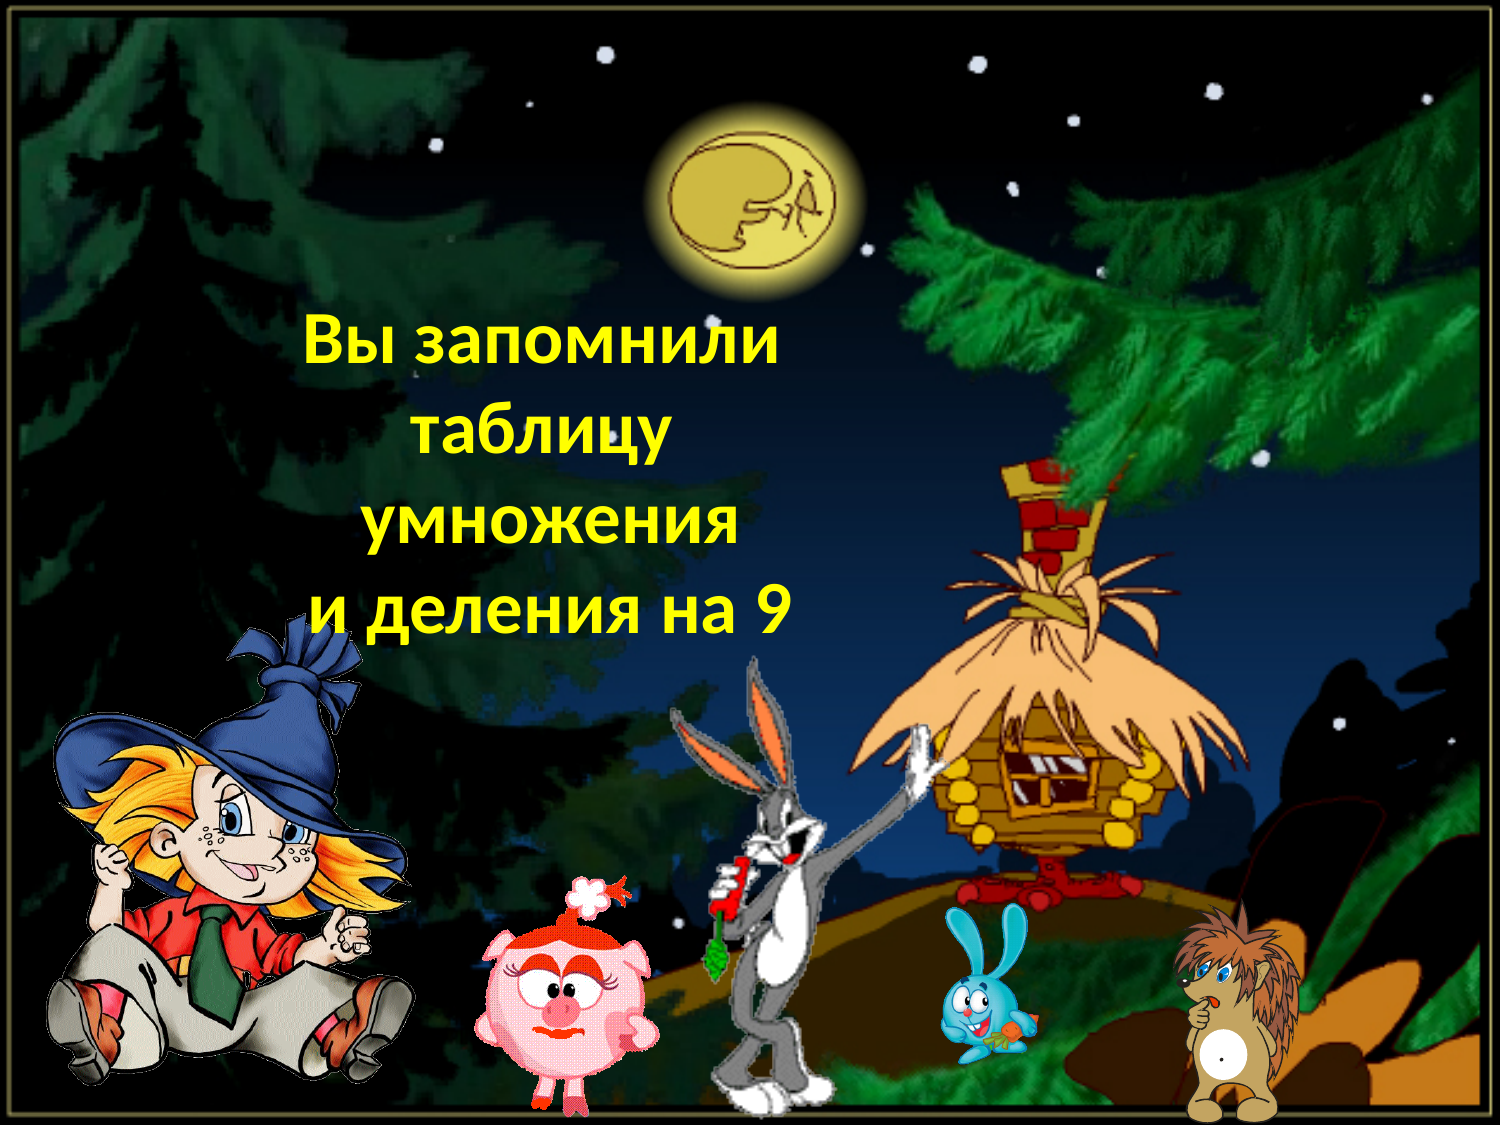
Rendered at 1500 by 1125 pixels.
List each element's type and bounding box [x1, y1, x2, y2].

text_box [1171, 896, 1306, 1125]
picture [0, 0, 1500, 1125]
